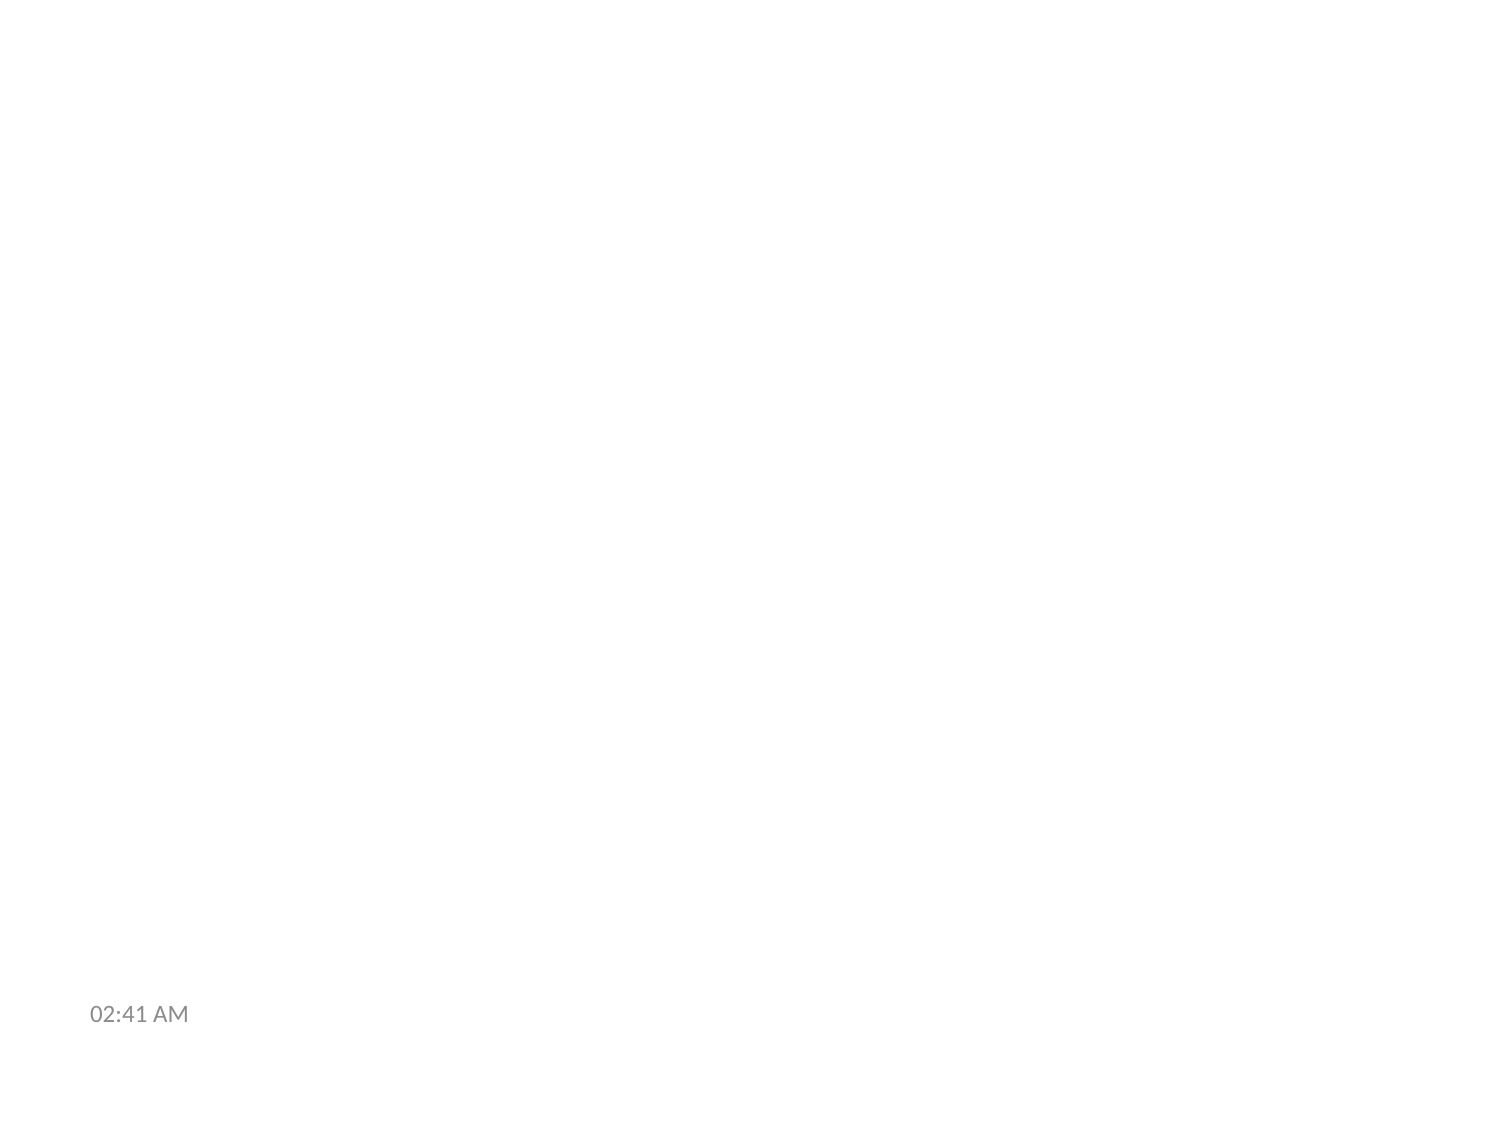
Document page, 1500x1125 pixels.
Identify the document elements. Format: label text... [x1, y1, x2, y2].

text_box 3:35 PM [75, 982, 425, 1043]
